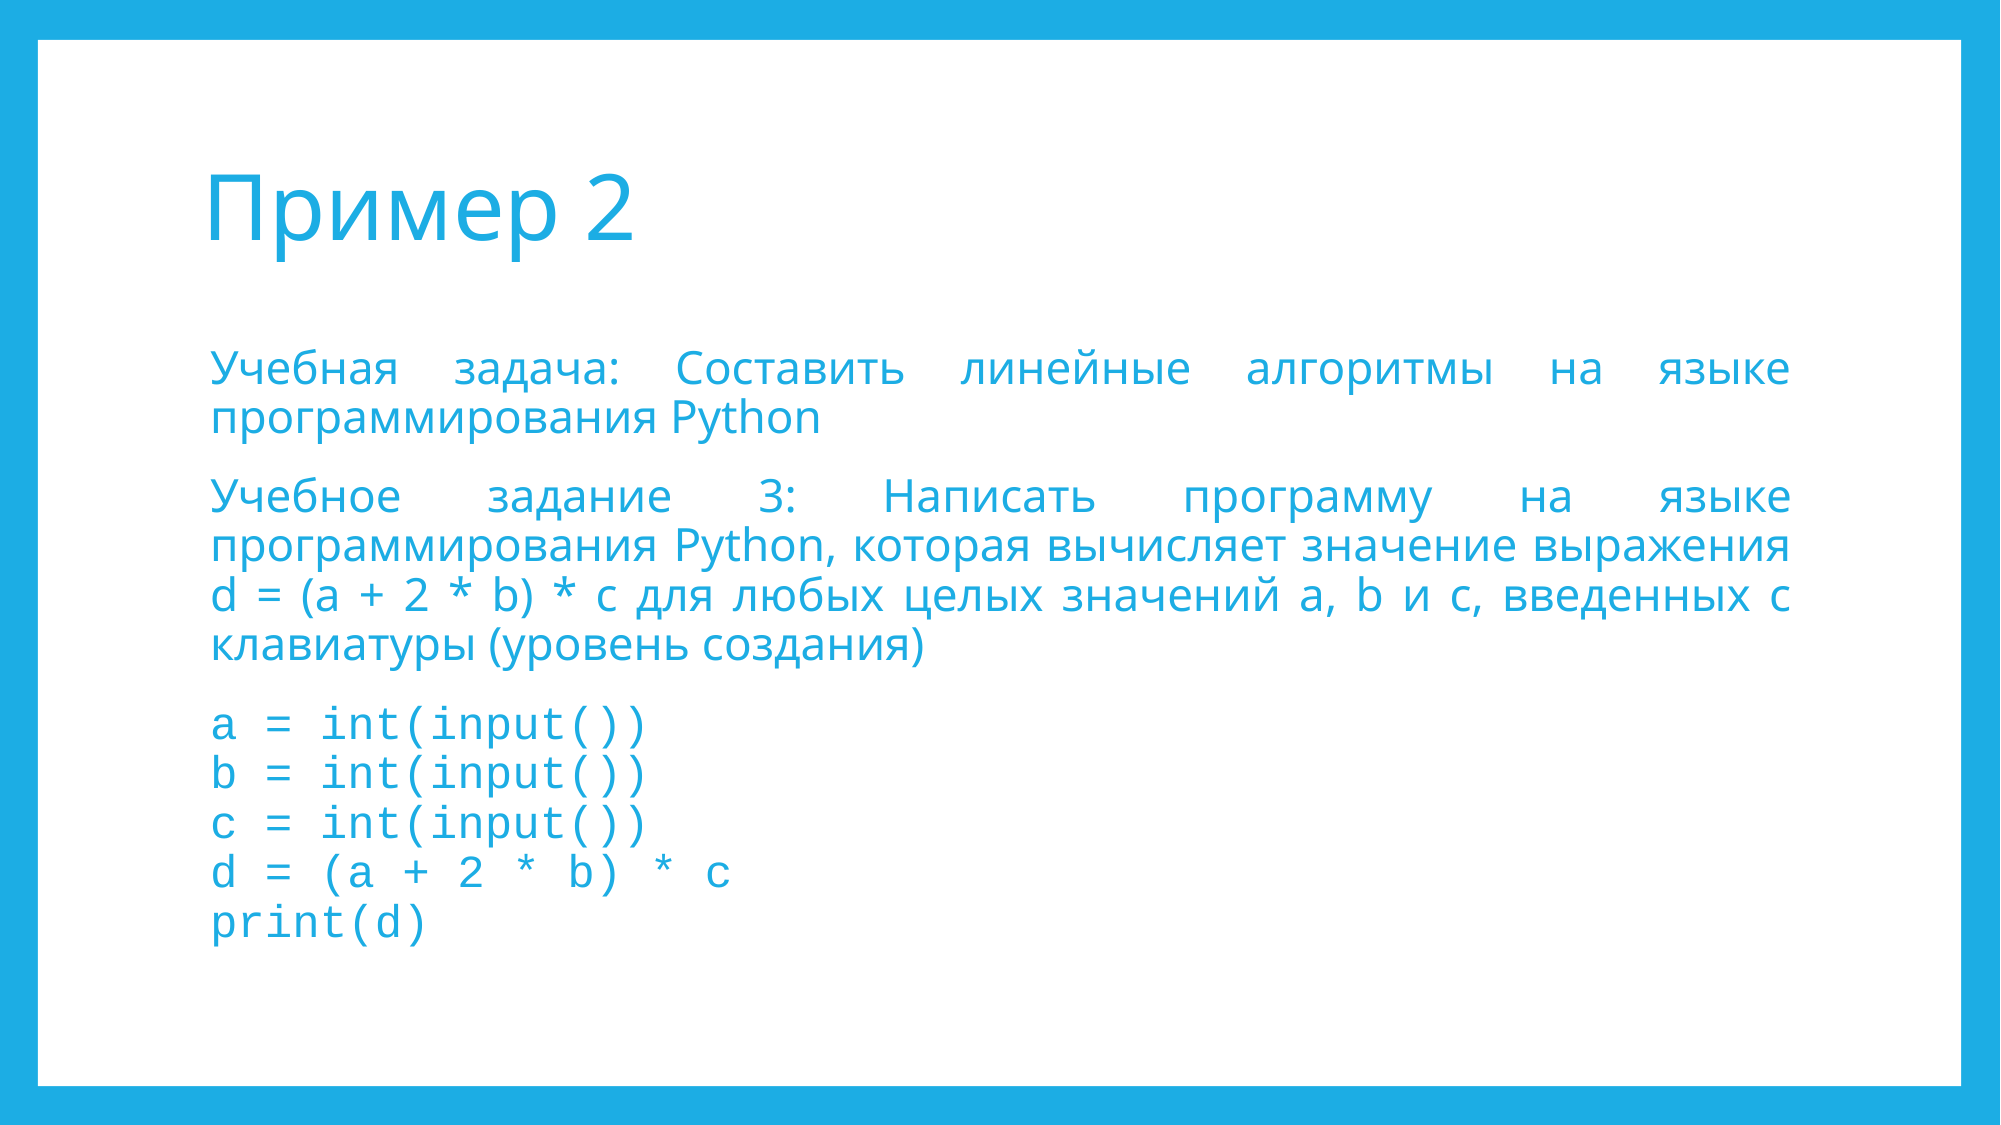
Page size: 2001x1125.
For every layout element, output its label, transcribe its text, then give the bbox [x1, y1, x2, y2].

list Учебная задача: Составить линейные алгоритмы на языке программирования Python Учебное задание 3: Написать программу на языке программирования Python, которая вычисляет значение выражения d = (a + 2 * b) * c для любых целых значений a, b и c, введенных с клавиатуры (уровень создания) a = int(input()) b = int(input()) c = int(input()) d = (a + 2 * b) * c print(d) [187, 337, 1808, 1000]
title Пример 2 [187, 99, 1808, 323]
